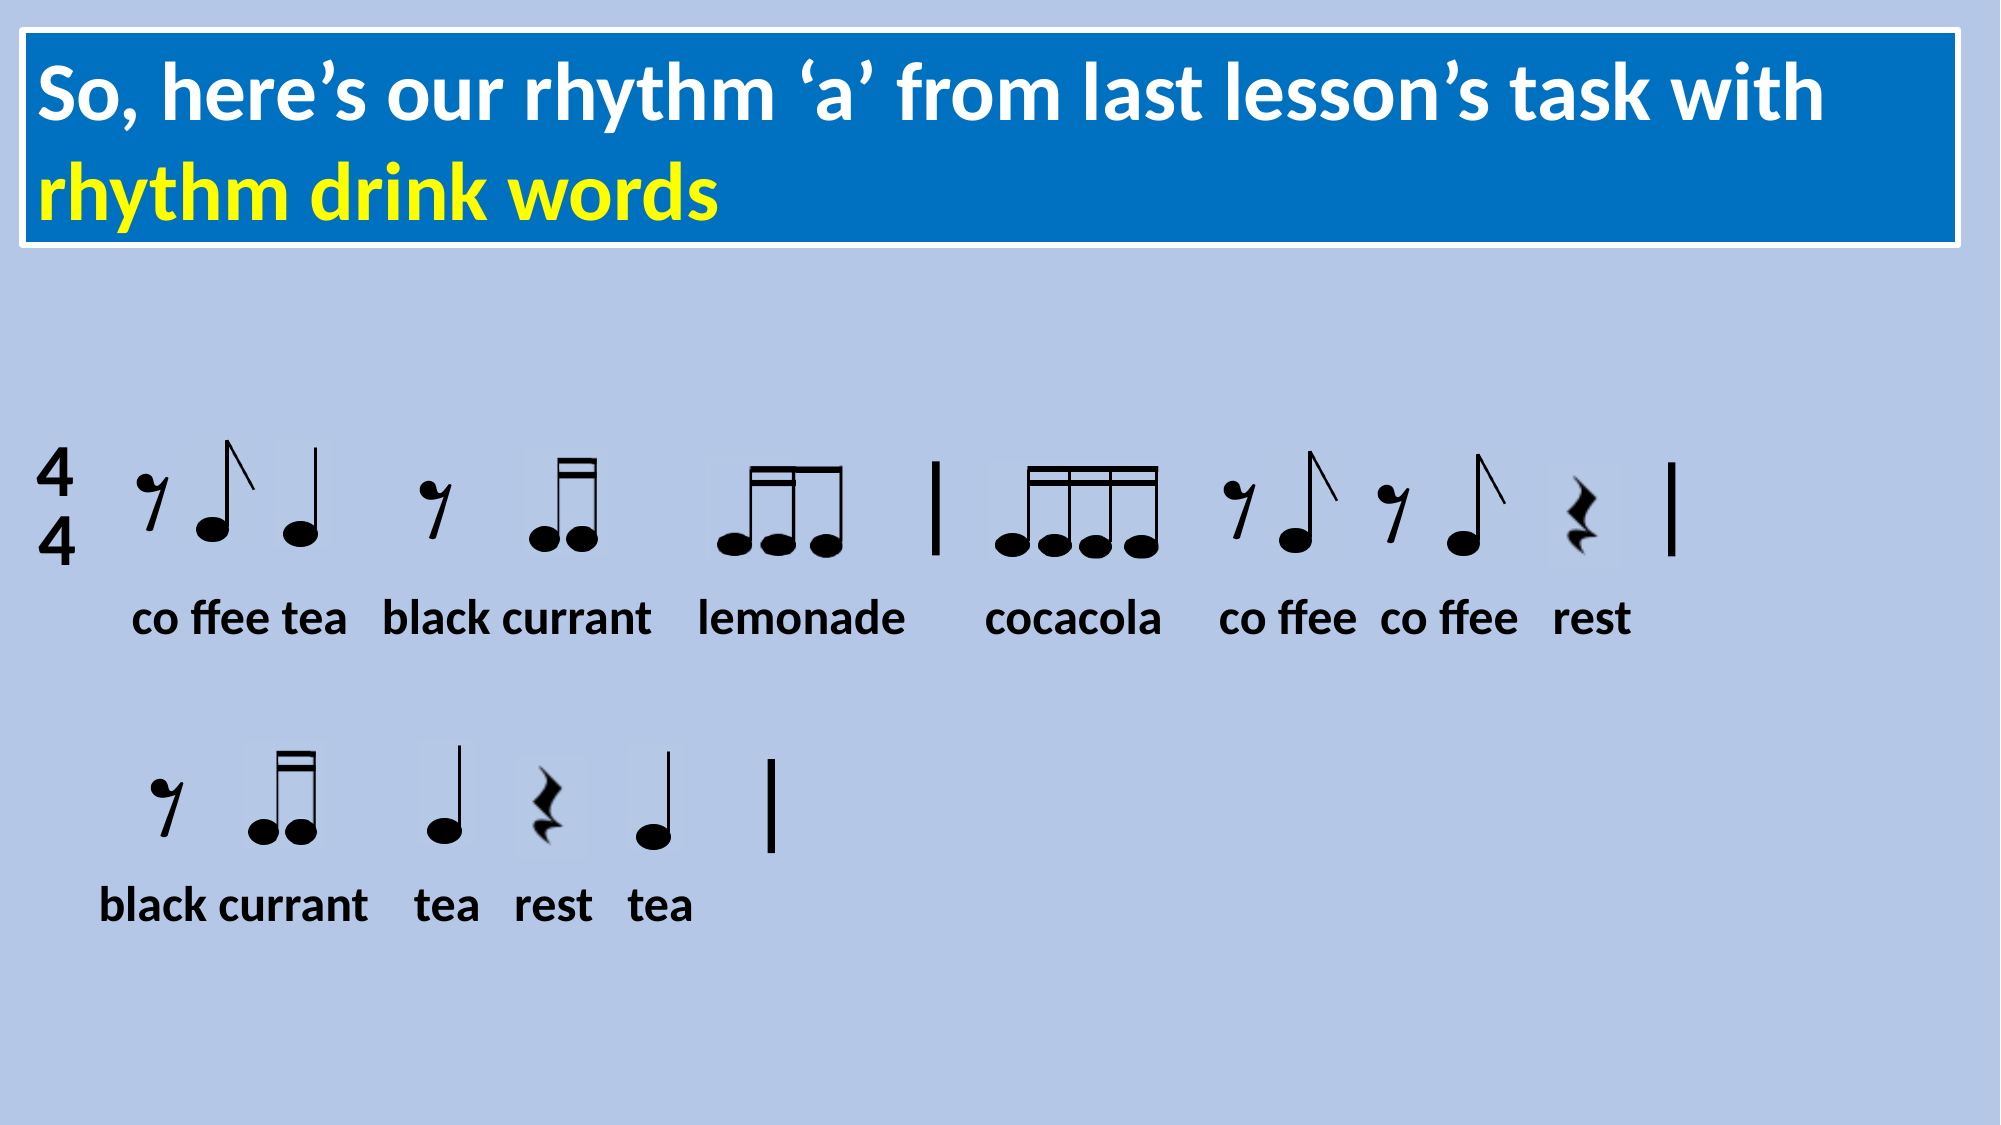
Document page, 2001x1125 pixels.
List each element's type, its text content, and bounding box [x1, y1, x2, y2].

picture [524, 448, 607, 555]
text_box [767, 758, 776, 854]
picture [627, 745, 683, 852]
picture [188, 437, 257, 544]
text_box [931, 460, 941, 557]
picture [418, 739, 474, 845]
picture [1376, 483, 1411, 546]
picture [135, 472, 170, 534]
picture [1439, 451, 1508, 558]
picture [1549, 464, 1621, 568]
picture [1271, 448, 1340, 555]
picture [274, 441, 330, 548]
text_box [1667, 461, 1676, 557]
picture [515, 754, 586, 858]
picture [149, 777, 185, 840]
text_box 4 [22, 414, 105, 498]
text_box co ffee tea black currant lemonade cocacola co ffee co ffee rest [105, 577, 1876, 653]
picture [1222, 479, 1258, 542]
text_box So, here’s our rhythm ‘a’ from last lesson’s task with rhythm drink words [22, 30, 1959, 245]
text_box black currant tea rest tea [83, 863, 1854, 939]
picture [243, 741, 326, 848]
text_box 4 [23, 483, 106, 567]
picture [418, 479, 453, 542]
picture [989, 462, 1159, 559]
picture [706, 457, 849, 561]
